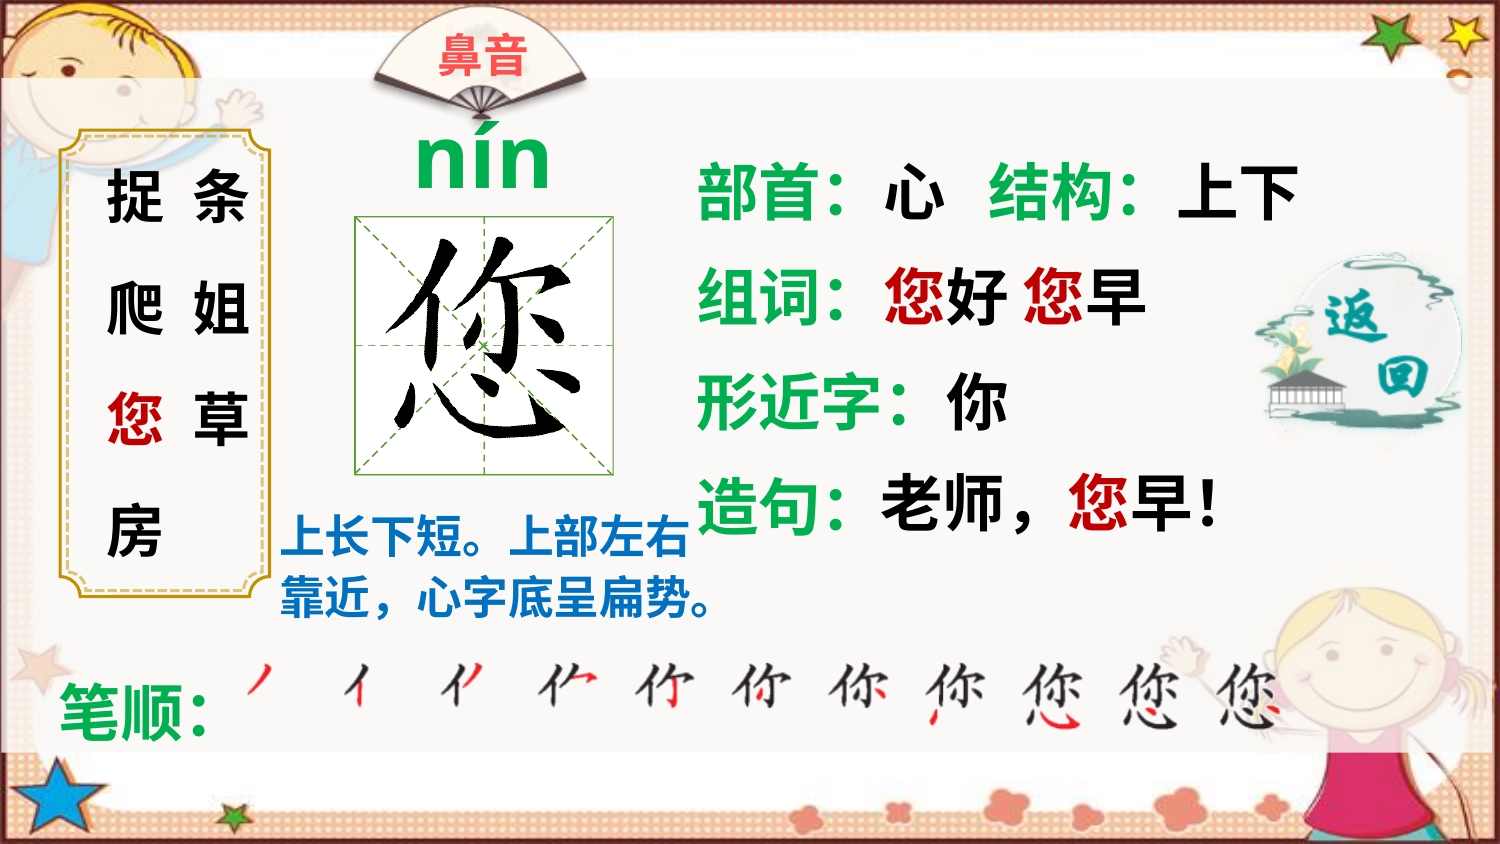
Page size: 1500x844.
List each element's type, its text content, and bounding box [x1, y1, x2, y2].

picture [588, 0, 1500, 115]
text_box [60, 130, 270, 597]
text_box 老师，您早！ [865, 442, 1500, 547]
text_box 笔顺： [43, 629, 302, 757]
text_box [372, 0, 588, 127]
picture [354, 216, 614, 476]
picture [1249, 234, 1485, 466]
picture [0, 0, 1500, 844]
text_box 上长下短。上部左右靠近，心字底呈扁势。 [264, 495, 736, 631]
text_box nín [345, 93, 621, 213]
picture [243, 657, 1287, 735]
text_box 部首：心 结构：上下 组词：您好 您早 形近字：你 造句： [681, 115, 1500, 551]
